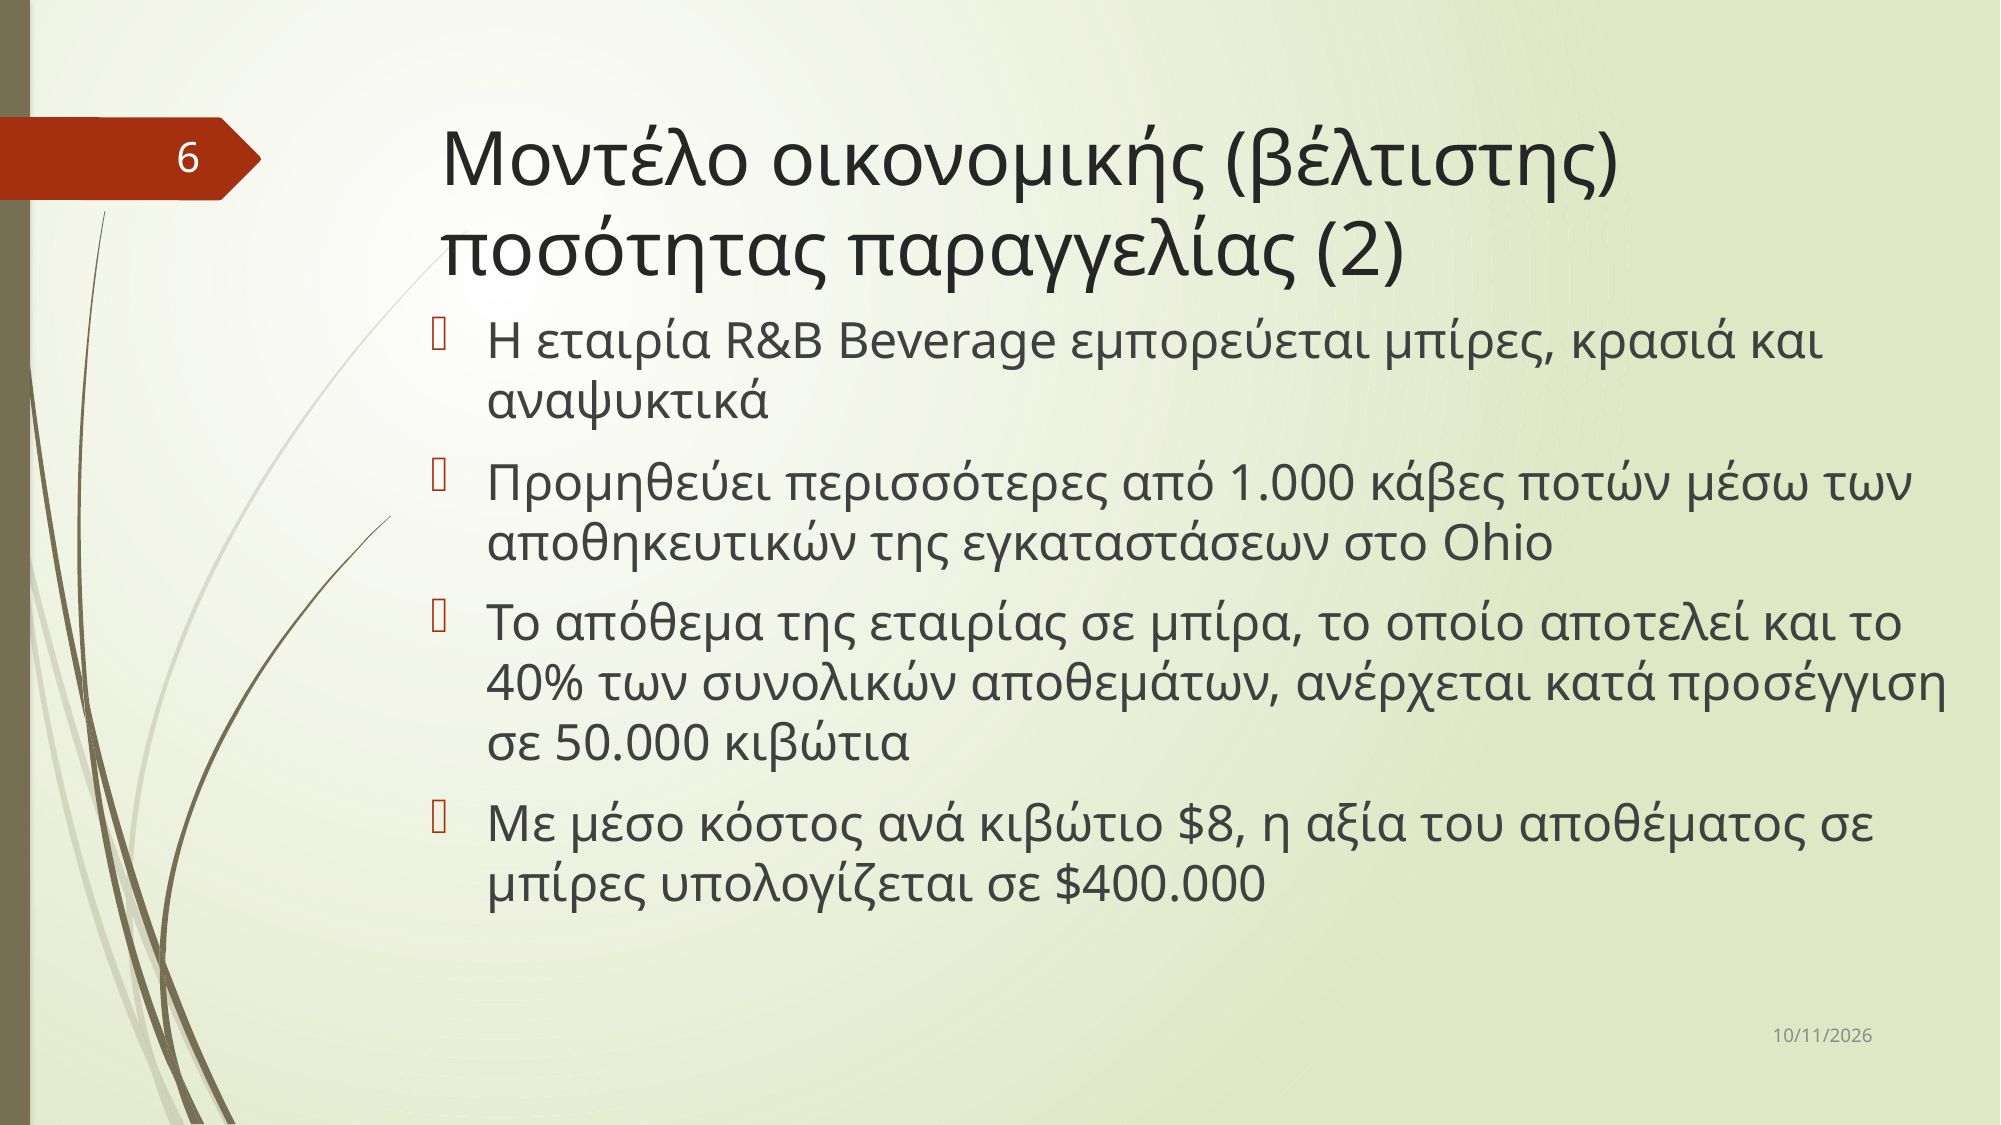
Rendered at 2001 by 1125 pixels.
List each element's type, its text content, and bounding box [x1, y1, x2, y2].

title Μοντέλο οικονομικής (βέλτιστης) ποσότητας παραγγελίας (2) [425, 102, 1888, 301]
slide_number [1699, 1005, 1888, 1067]
slide_number 6 [87, 129, 216, 190]
list Η εταιρία R&B Beverage εμπορεύεται μπίρες, κρασιά και αναψυκτικά Προμηθεύει περισσότερες από 1.000 κάβες ποτών μέσω των αποθηκευτικών της εγκαταστάσεων στο Ohio Το απόθεμα της εταιρίας σε μπίρα, το οποίο αποτελεί και το 40% των συνολικών αποθεμάτων, ανέρχεται κατά προσέγγιση σε 50.000 κιβώτια Με μέσο κόστος ανά κιβώτιο $8, η αξία του αποθέματος σε μπίρες υπολογίζεται σε $400.000 [415, 301, 2000, 1113]
